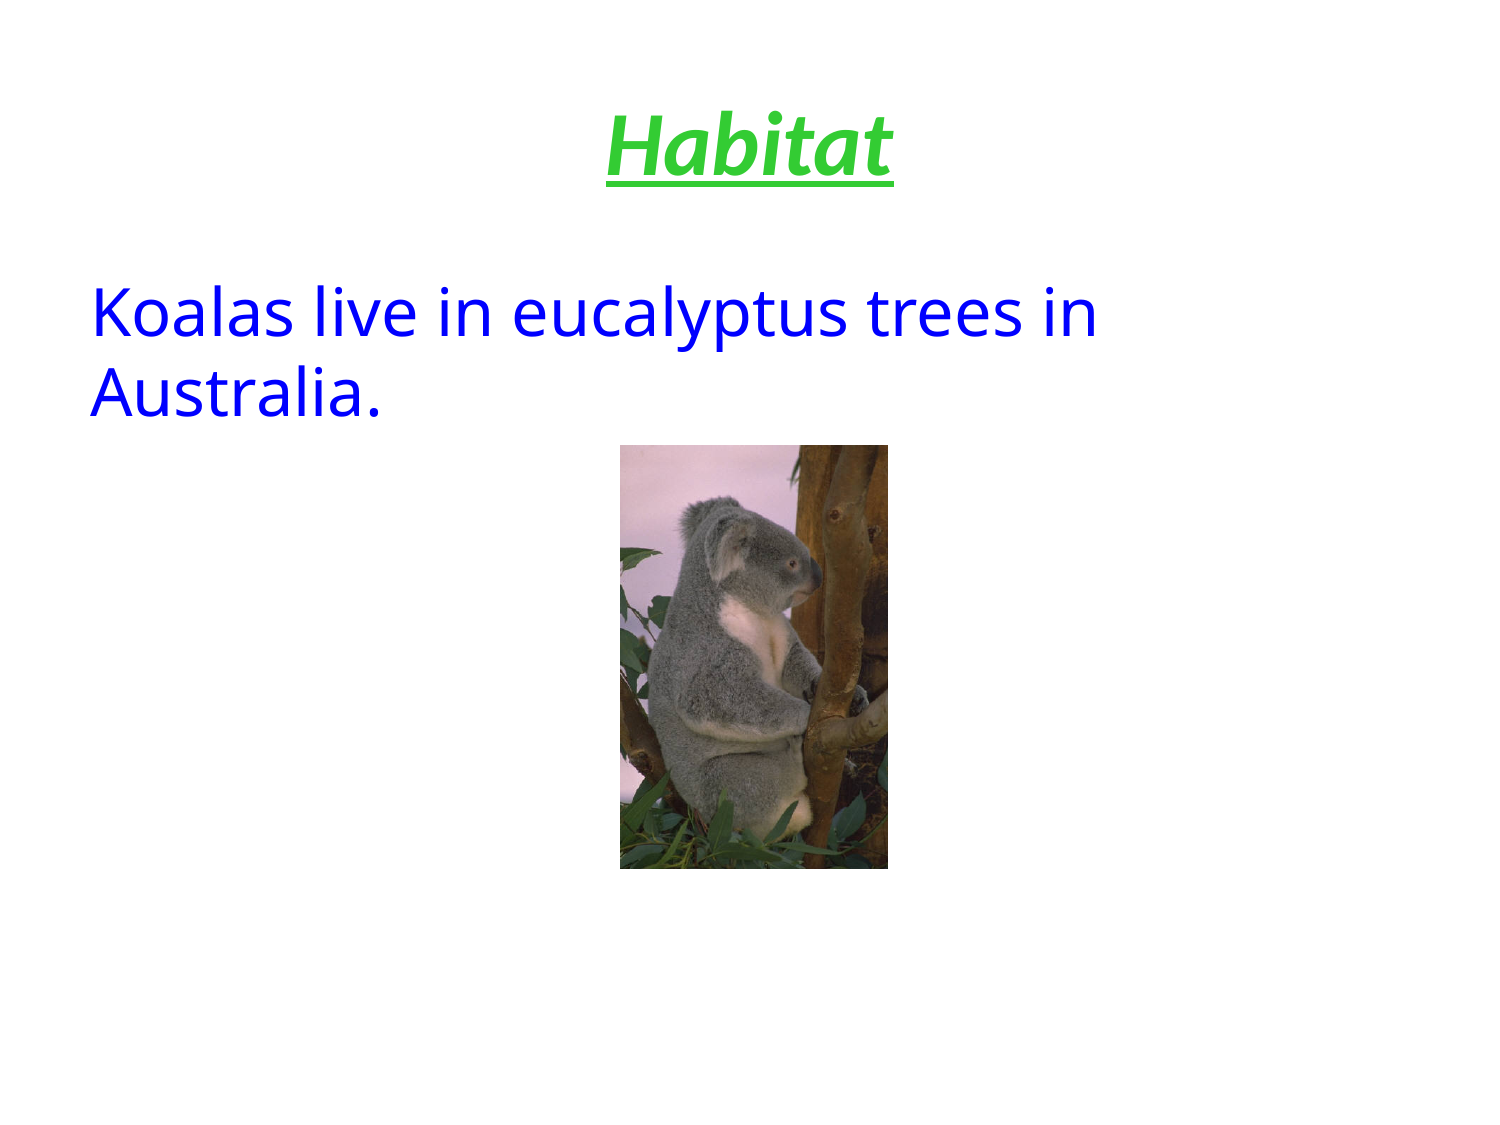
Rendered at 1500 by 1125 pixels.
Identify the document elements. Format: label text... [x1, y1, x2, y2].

list Koalas live in eucalyptus trees in Australia. [75, 262, 1425, 1005]
title Habitat [75, 45, 1425, 233]
picture [619, 445, 888, 869]
